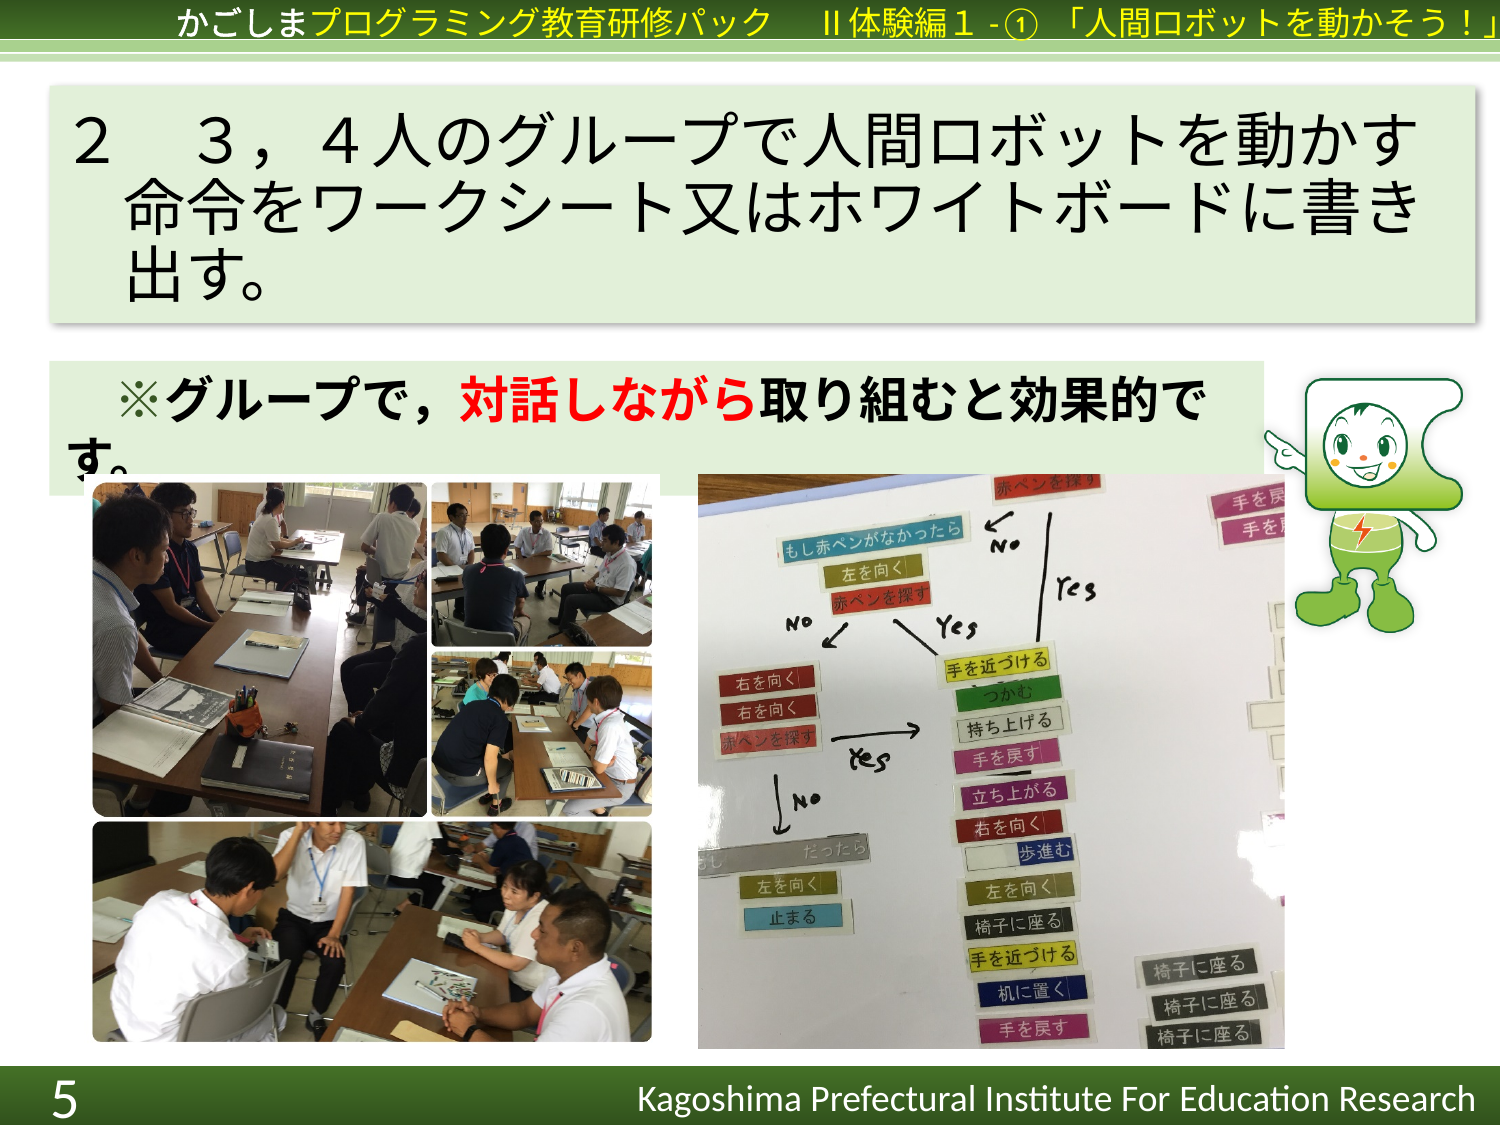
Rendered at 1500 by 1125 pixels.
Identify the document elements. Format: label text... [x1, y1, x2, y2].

picture [698, 375, 1464, 1049]
text_box ※グループで，対話しながら取り組むと効果的です。 [49, 360, 1265, 496]
picture [84, 474, 660, 1050]
slide_number 5 [0, 1065, 130, 1125]
title ２ ３，４人のグループで人間ロボットを動かす命令をワークシート又はホワイトボードに書き出す。 [49, 85, 1476, 324]
